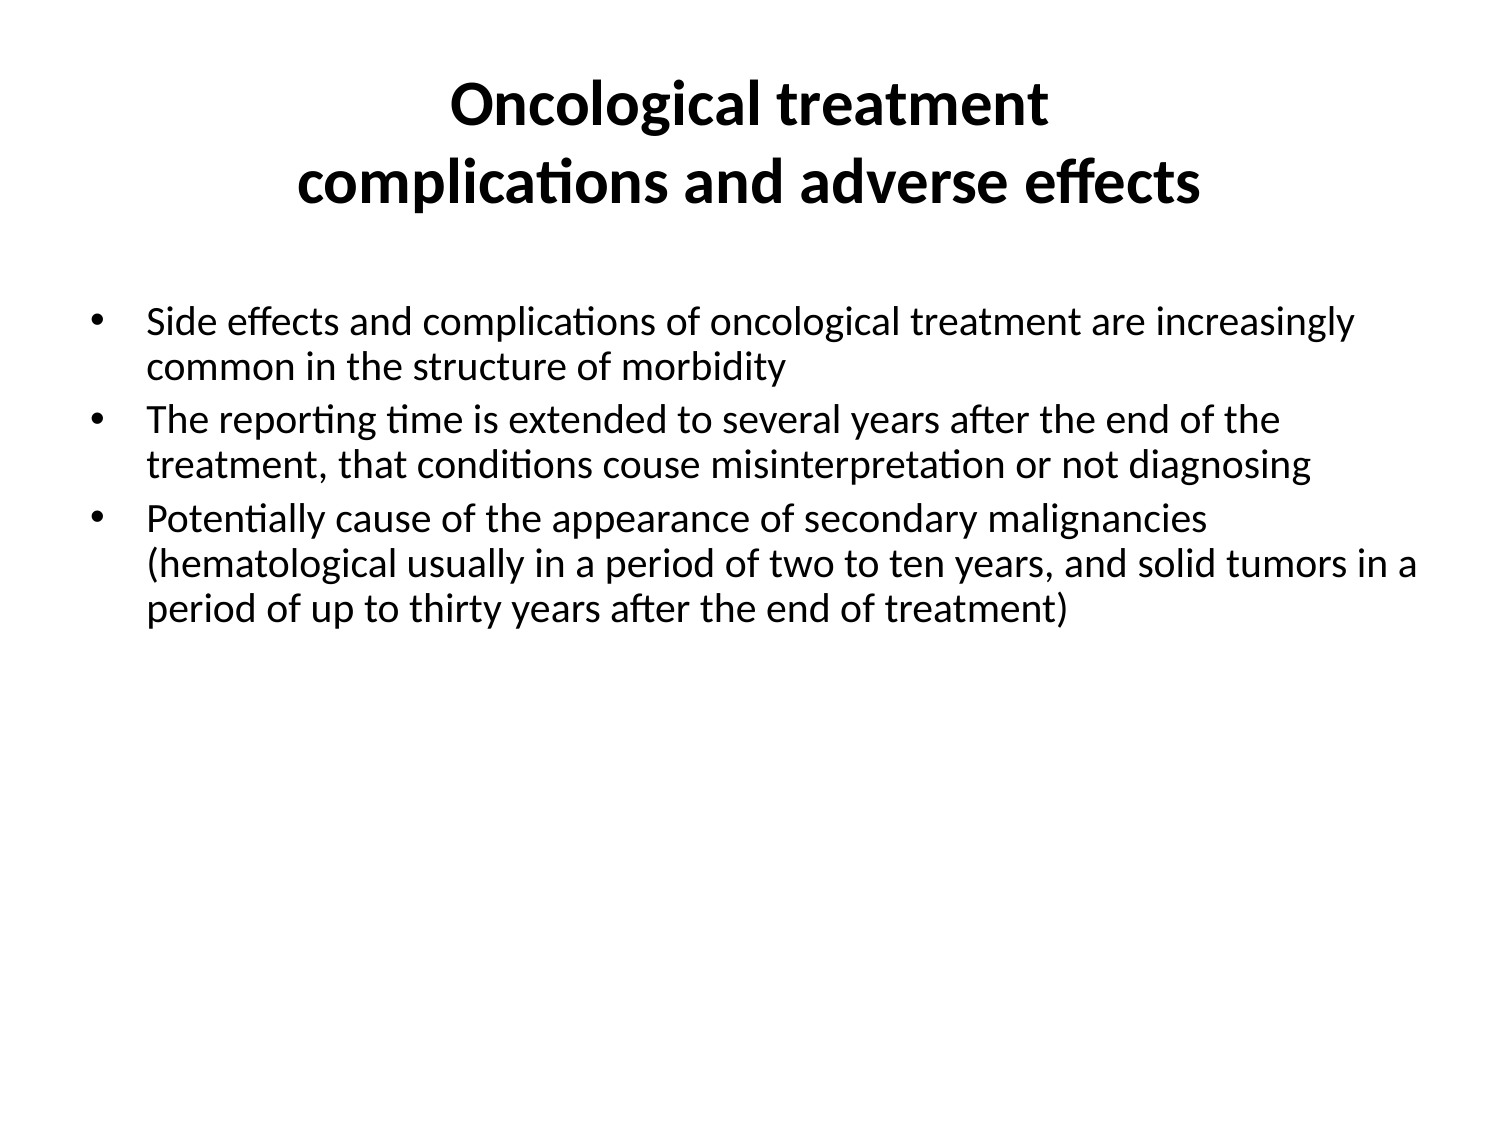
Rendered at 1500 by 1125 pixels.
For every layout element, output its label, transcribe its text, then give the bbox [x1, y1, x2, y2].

title Oncological treatment complications and adverse effects [75, 45, 1425, 233]
list Side effects and complications of oncological treatment are increasingly common in the structure of morbidity The reporting time is extended to several years after the end of the treatment, that conditions couse misinterpretation or not diagnosing Potentially cause of the appearance of secondary malignancies (hematological usually in a period of two to ten years, and solid tumors in a period of up to thirty years after the end of treatment) [75, 291, 1436, 1005]
